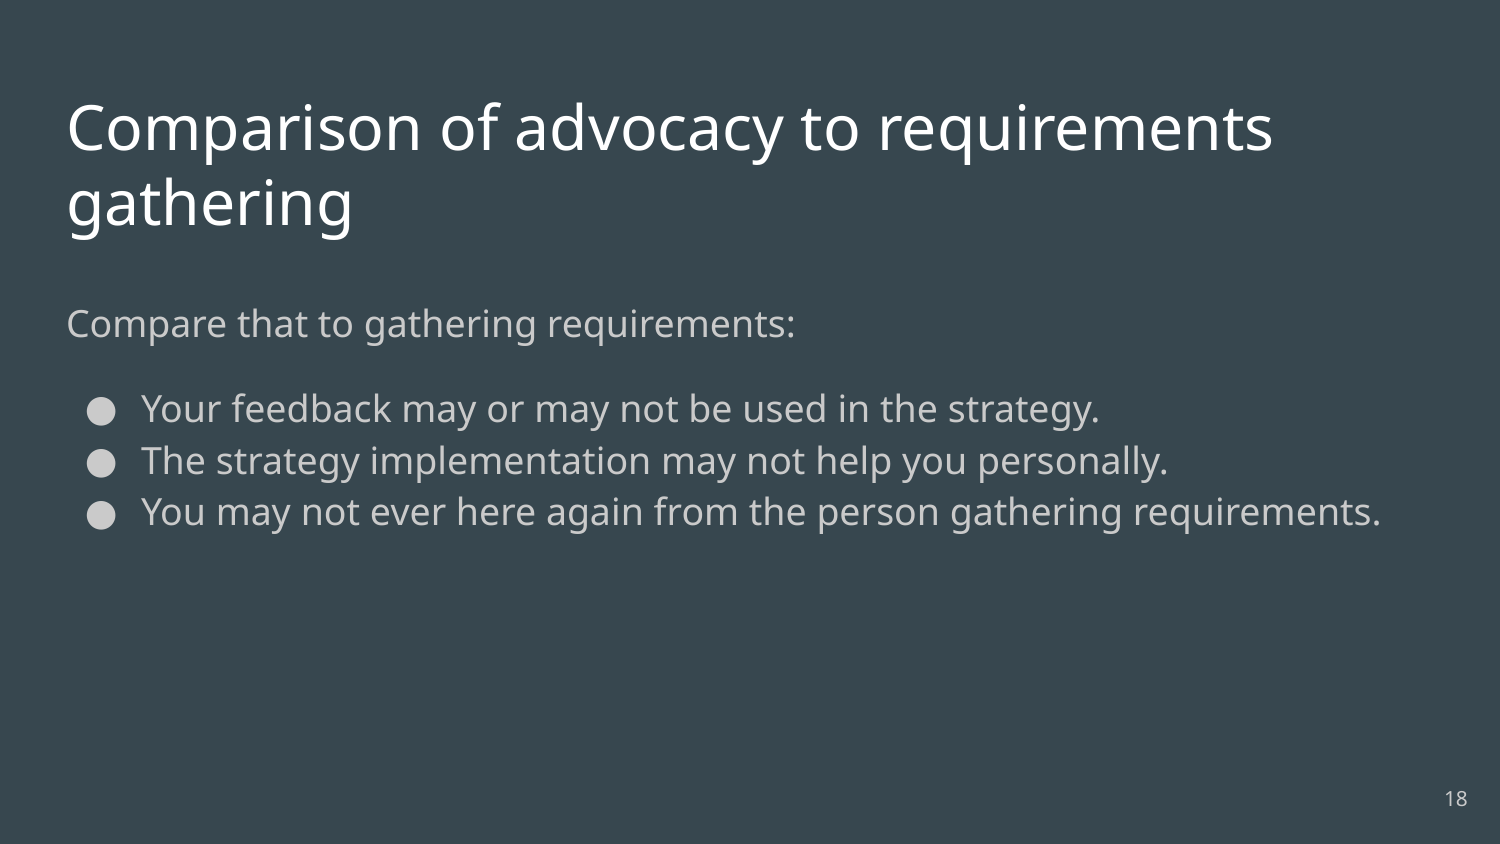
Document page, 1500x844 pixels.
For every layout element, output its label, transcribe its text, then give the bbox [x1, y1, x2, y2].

list Compare that to gathering requirements: Your feedback may or may not be used in the strategy. The strategy implementation may not help you personally. You may not ever here again from the person gathering requirements. [51, 278, 1449, 566]
title Comparison of advocacy to requirements gathering [51, 72, 1449, 167]
slide_number ‹#› [1392, 767, 1483, 833]
